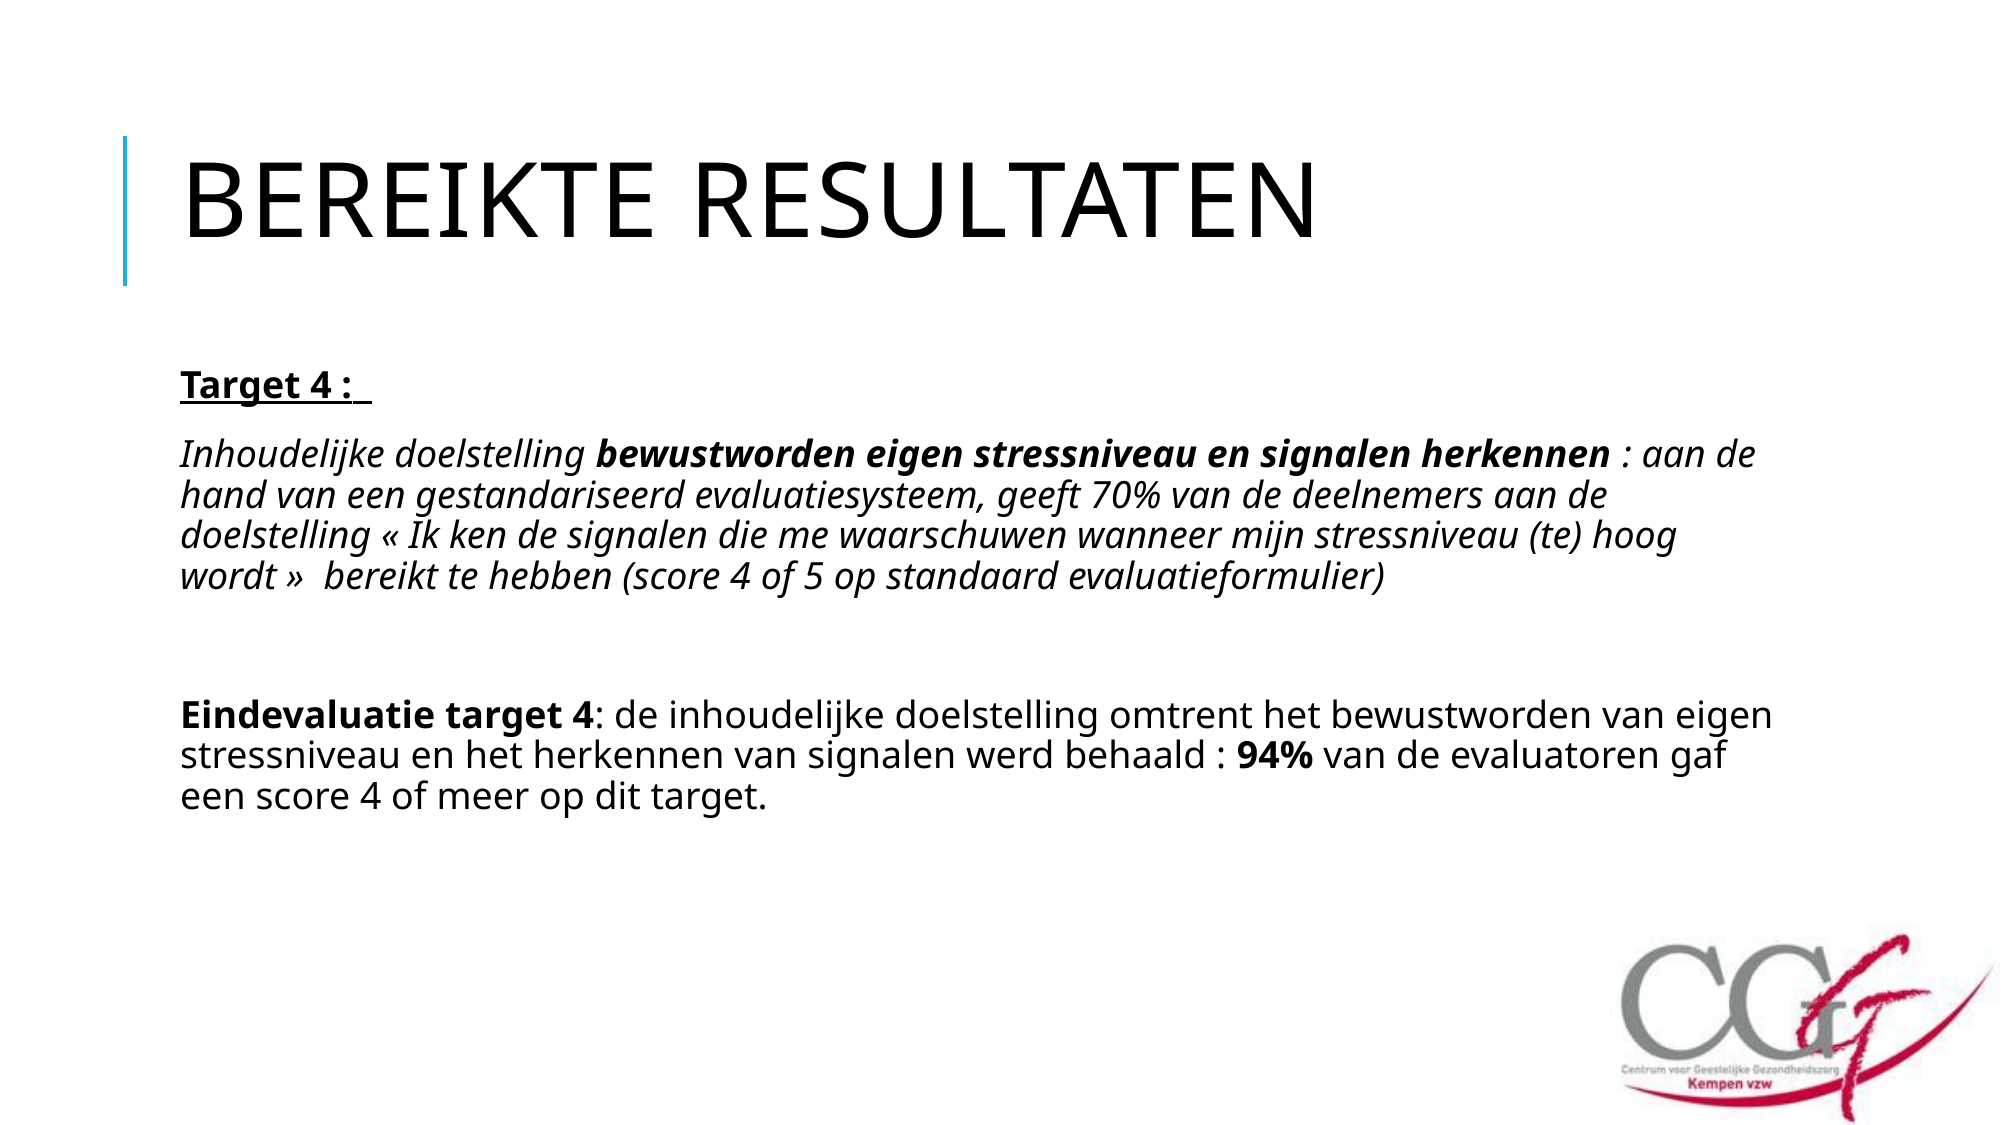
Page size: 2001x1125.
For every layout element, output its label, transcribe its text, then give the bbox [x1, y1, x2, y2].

title Bereikte resultaten [165, 84, 1761, 331]
list Target 4 : Inhoudelijke doelstelling bewustworden eigen stressniveau en signalen herkennen : aan de hand van een gestandariseerd evaluatiesysteem, geeft 70% van de deelnemers aan de doelstelling « Ik ken de signalen die me waarschuwen wanneer mijn stressniveau (te) hoog wordt » bereikt te hebben (score 4 of 5 op standaard evaluatieformulier) Eindevaluatie target 4: de inhoudelijke doelstelling omtrent het bewustworden van eigen stressniveau en het herkennen van signalen werd behaald : 94% van de evaluatoren gaf een score 4 of meer op dit target. [157, 358, 1798, 1005]
picture [1609, 924, 2000, 1125]
